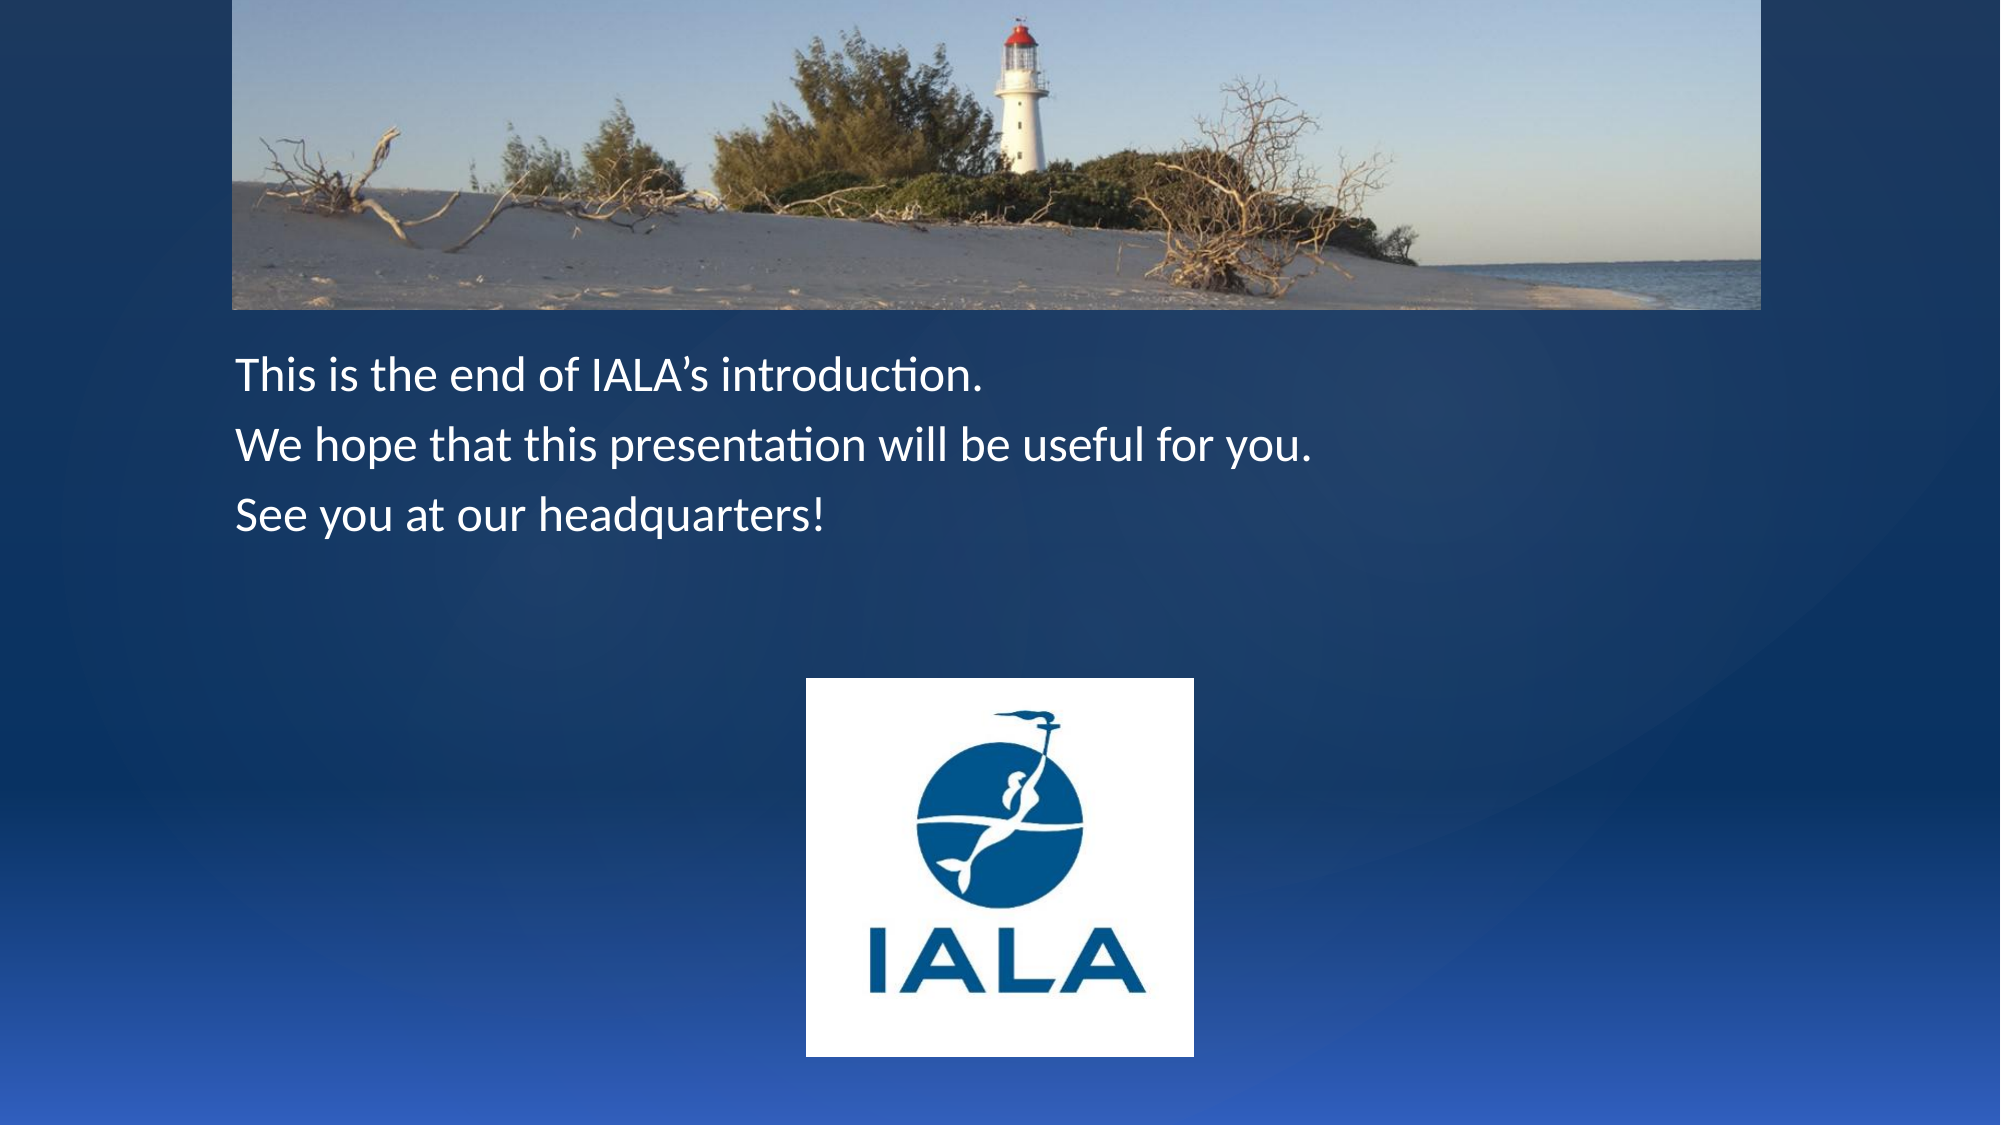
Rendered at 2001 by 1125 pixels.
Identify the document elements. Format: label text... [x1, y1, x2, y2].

text_box This is the end of IALA’s introduction. We hope that this presentation will be useful for you. See you at our headquarters! [220, 333, 1749, 549]
picture [805, 678, 1194, 1058]
picture [231, 0, 1762, 311]
